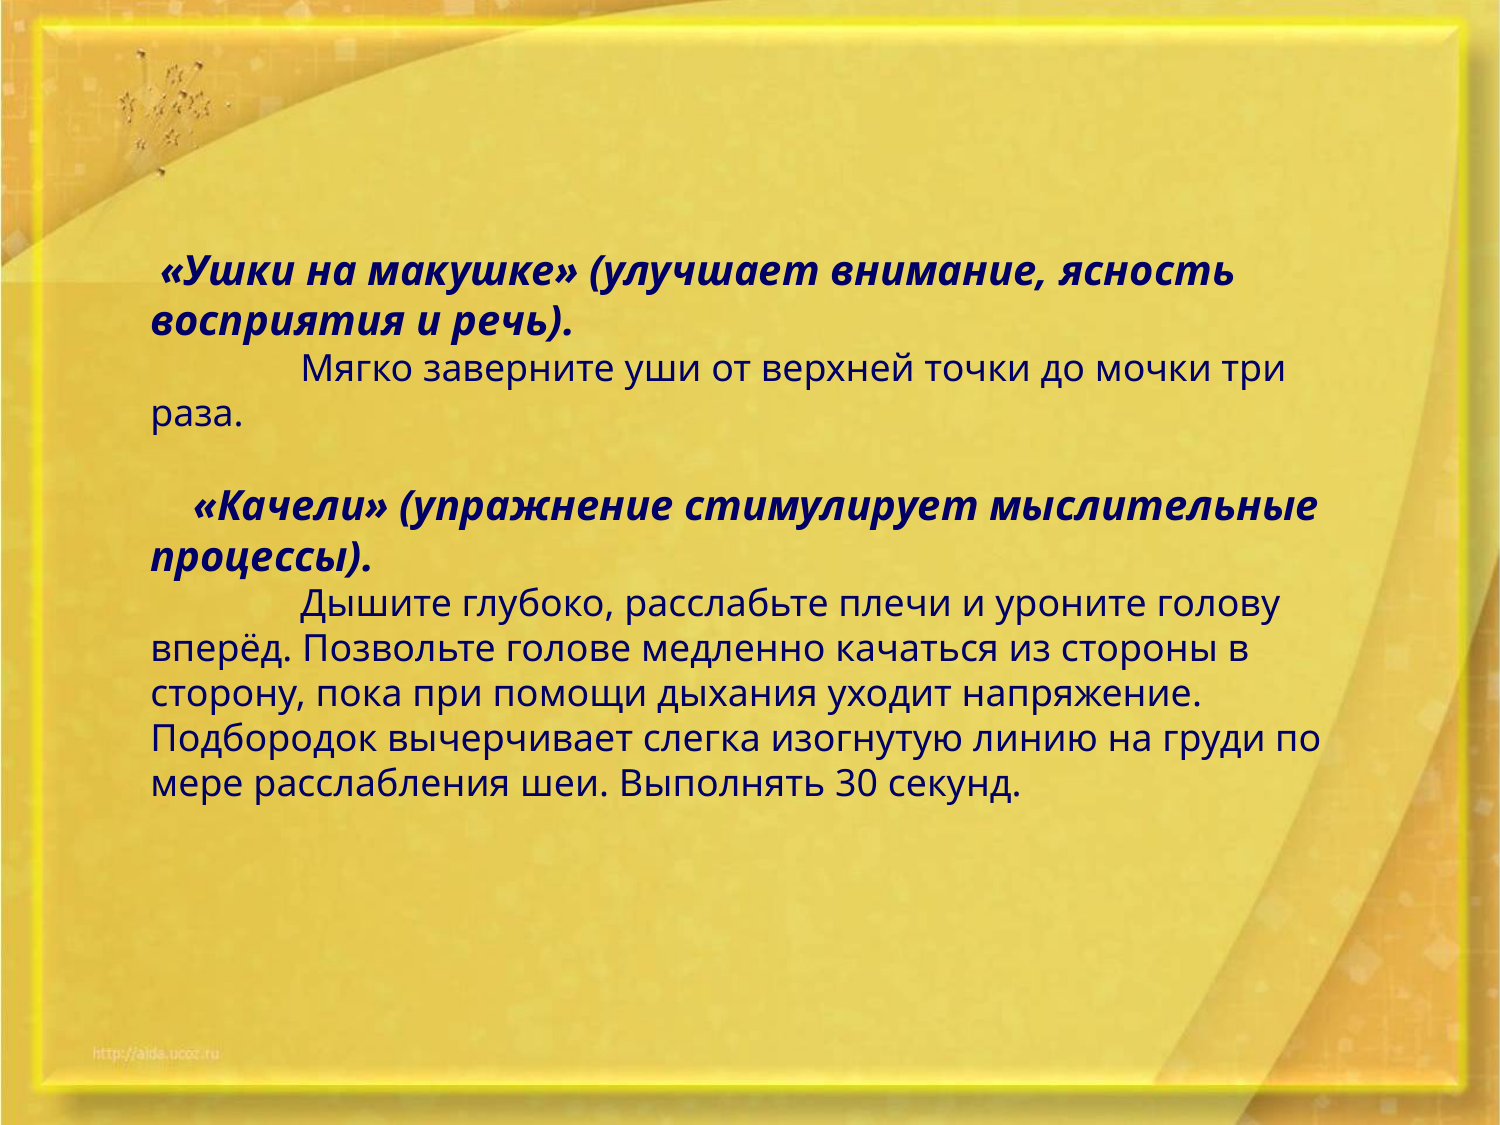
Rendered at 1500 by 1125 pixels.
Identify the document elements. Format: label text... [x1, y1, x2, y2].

text_box «Ушки на макушке» (улучшает внимание, ясность восприятия и речь). Мягко заверните уши от верхней точки до мочки три раза. «Качели» (упражнение стимулирует мыслительные процессы). Дышите глубоко, расслабьте плечи и уроните голову вперёд. Позвольте голове медленно качаться из стороны в сторону, пока при помощи дыхания уходит напряжение. Подбородок вычерчивает слегка изогнутую линию на груди по мере расслабления шеи. Выполнять 30 секунд. [135, 236, 1365, 857]
picture [0, 0, 1500, 1125]
